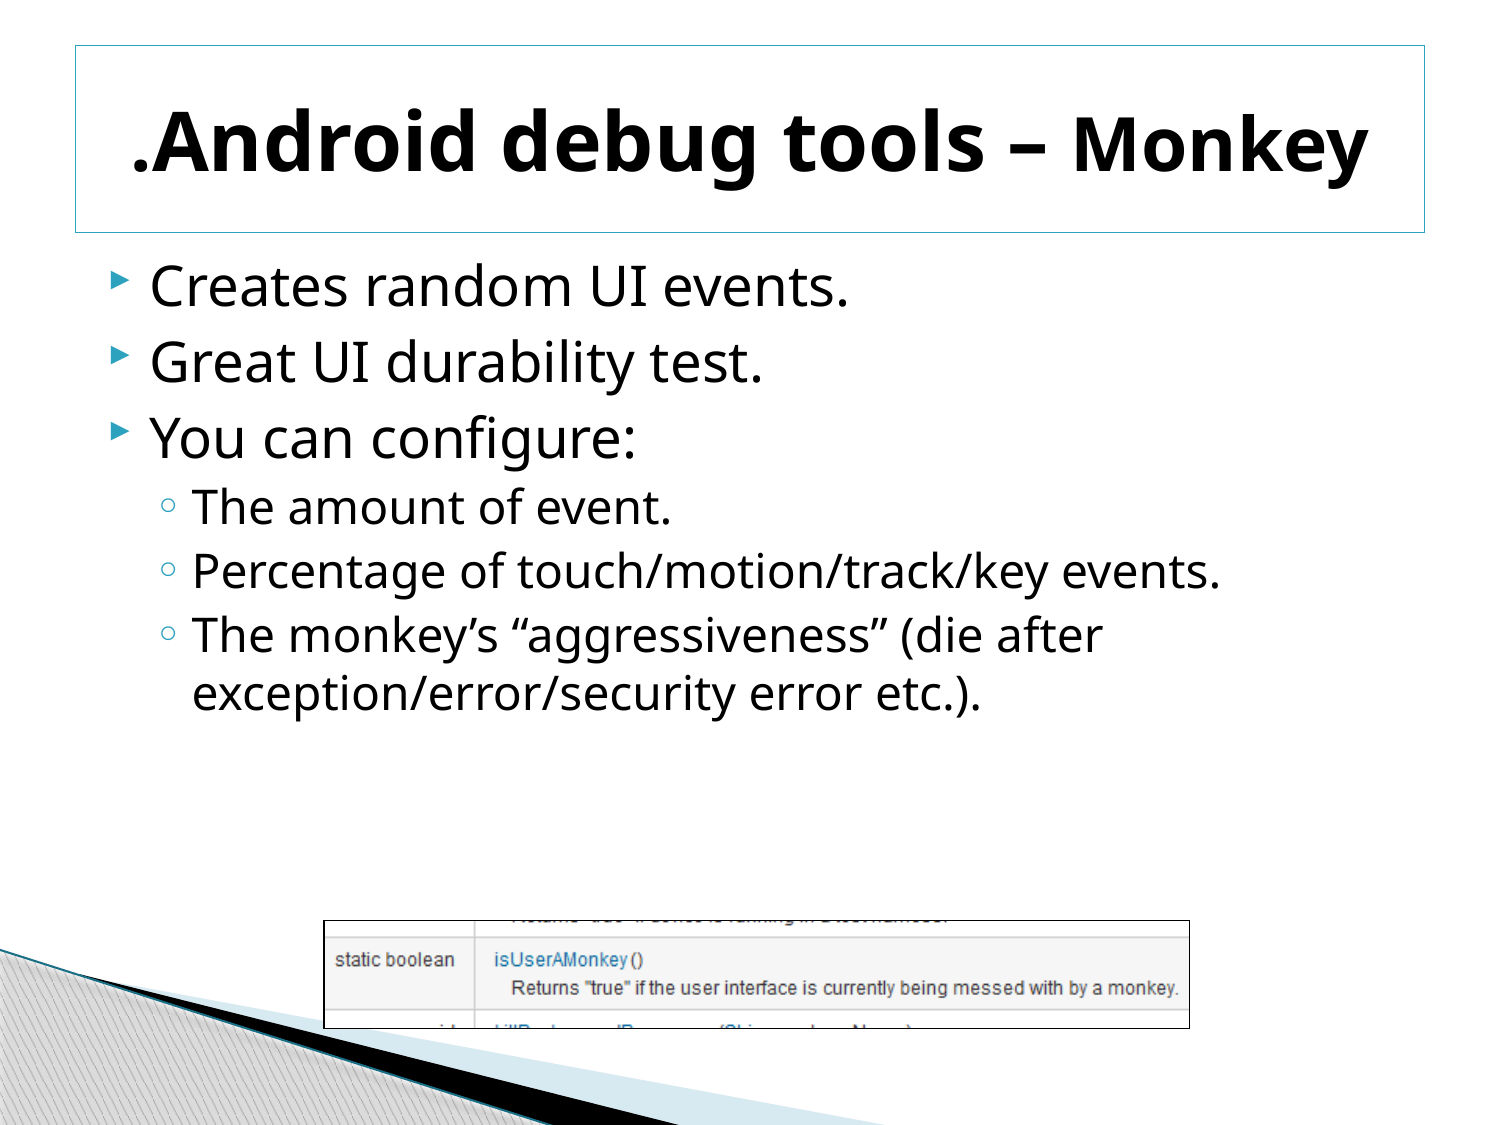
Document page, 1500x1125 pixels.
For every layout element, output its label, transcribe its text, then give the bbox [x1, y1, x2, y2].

list Creates random UI events. Great UI durability test. You can configure: The amount of event. Percentage of touch/motion/track/key events. The monkey’s “aggressiveness” (die after exception/error/security error etc.). [75, 243, 1425, 986]
picture [324, 921, 1190, 1028]
title Android debug tools – Monkey. [75, 45, 1425, 233]
